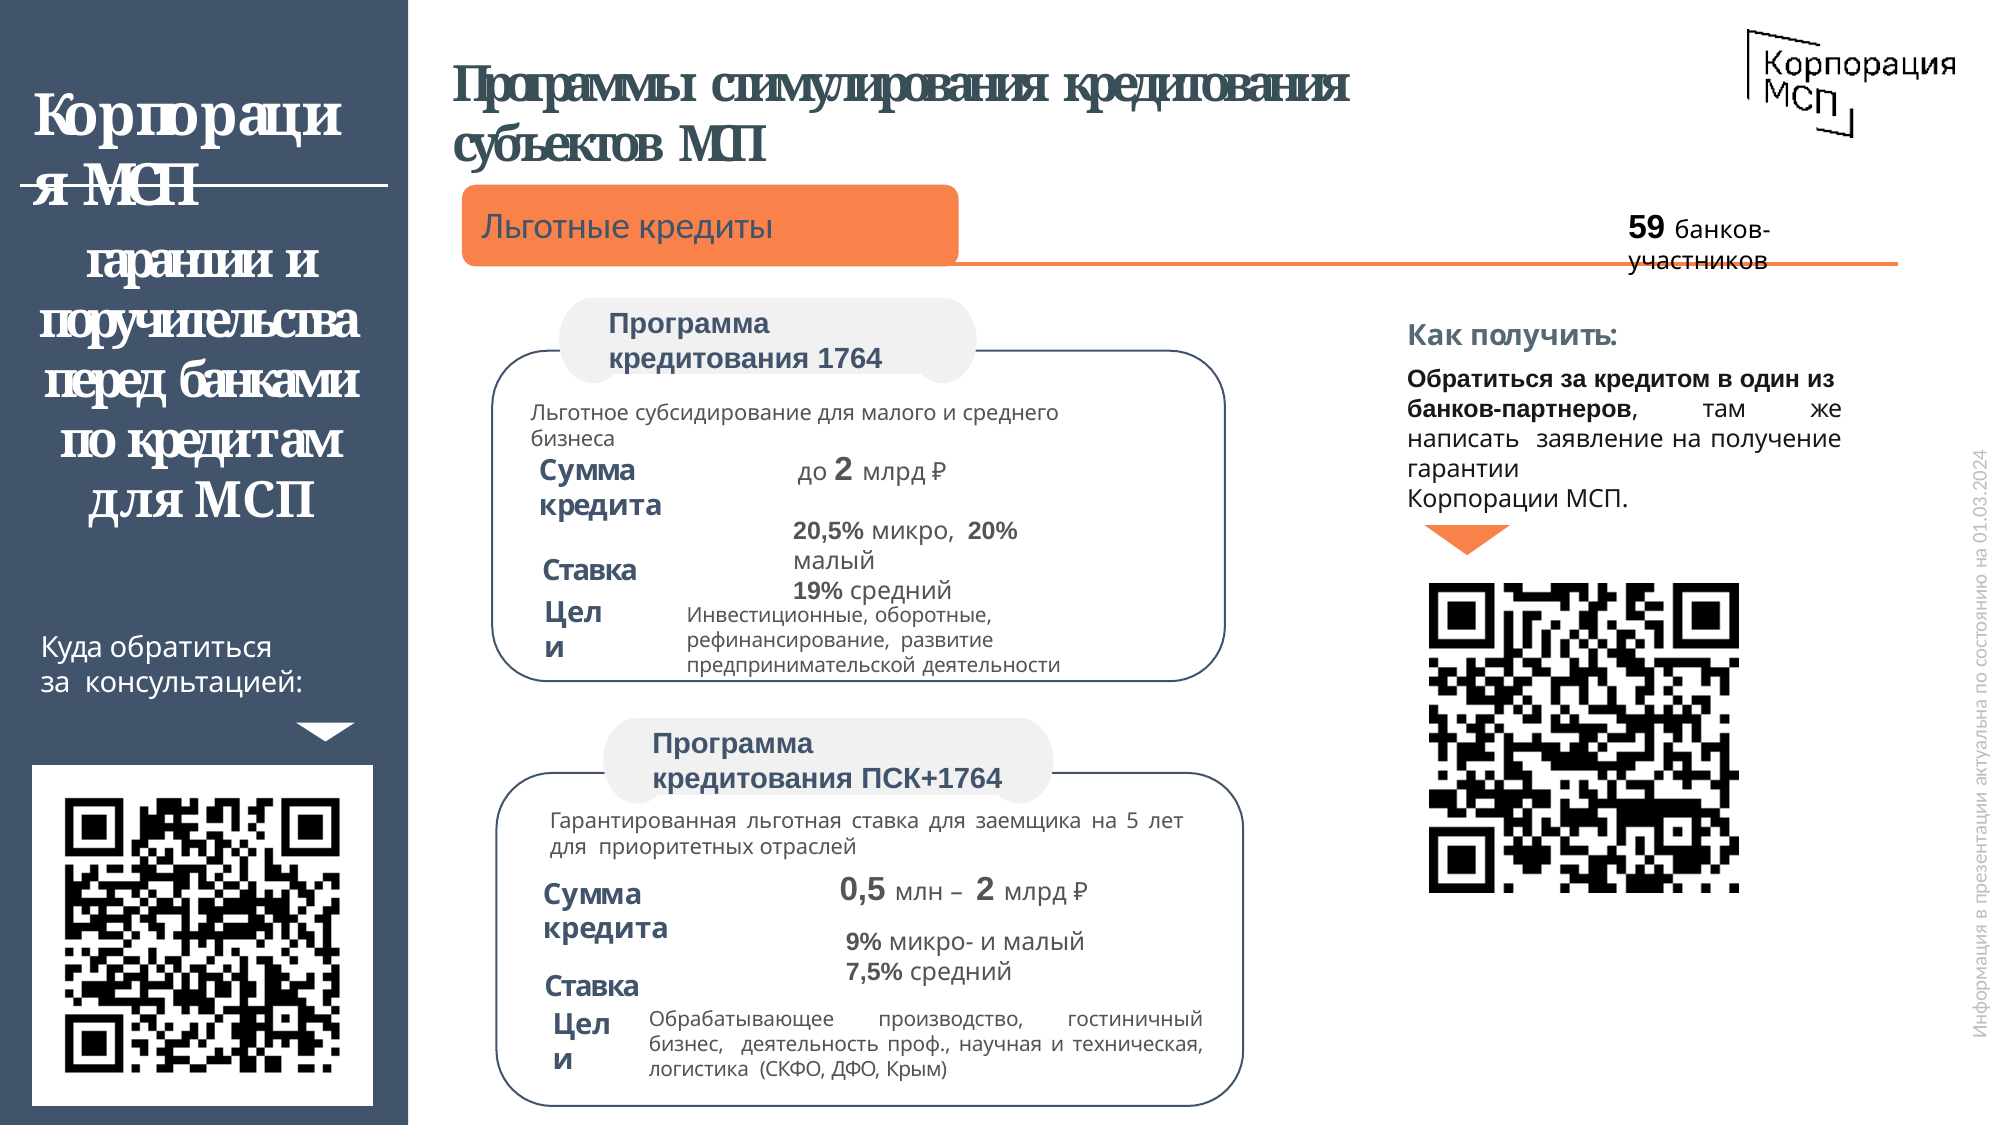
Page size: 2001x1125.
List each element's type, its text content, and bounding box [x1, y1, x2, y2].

text_box Программы стимулирования кредитования субъектов МСП [450, 49, 1542, 172]
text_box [495, 717, 1245, 1108]
picture [1429, 583, 1739, 893]
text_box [19, 184, 389, 1107]
text_box Как получить: Обратиться за кредитом в один из банков-партнеров, там же написать заявление на получение гарантии Корпорации МСП. [1405, 300, 1843, 513]
text_box Льготные кредиты [478, 198, 779, 246]
picture [1746, 28, 1955, 138]
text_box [490, 297, 1227, 683]
title Корпорация МСП [31, 75, 378, 182]
text_box [1424, 525, 1510, 556]
text_box [461, 184, 959, 267]
text_box 59 банков-участников [1626, 202, 1893, 275]
text_box Информация в презентации актуальна по состоянию на 01.03.2024 [1969, 440, 1994, 1041]
